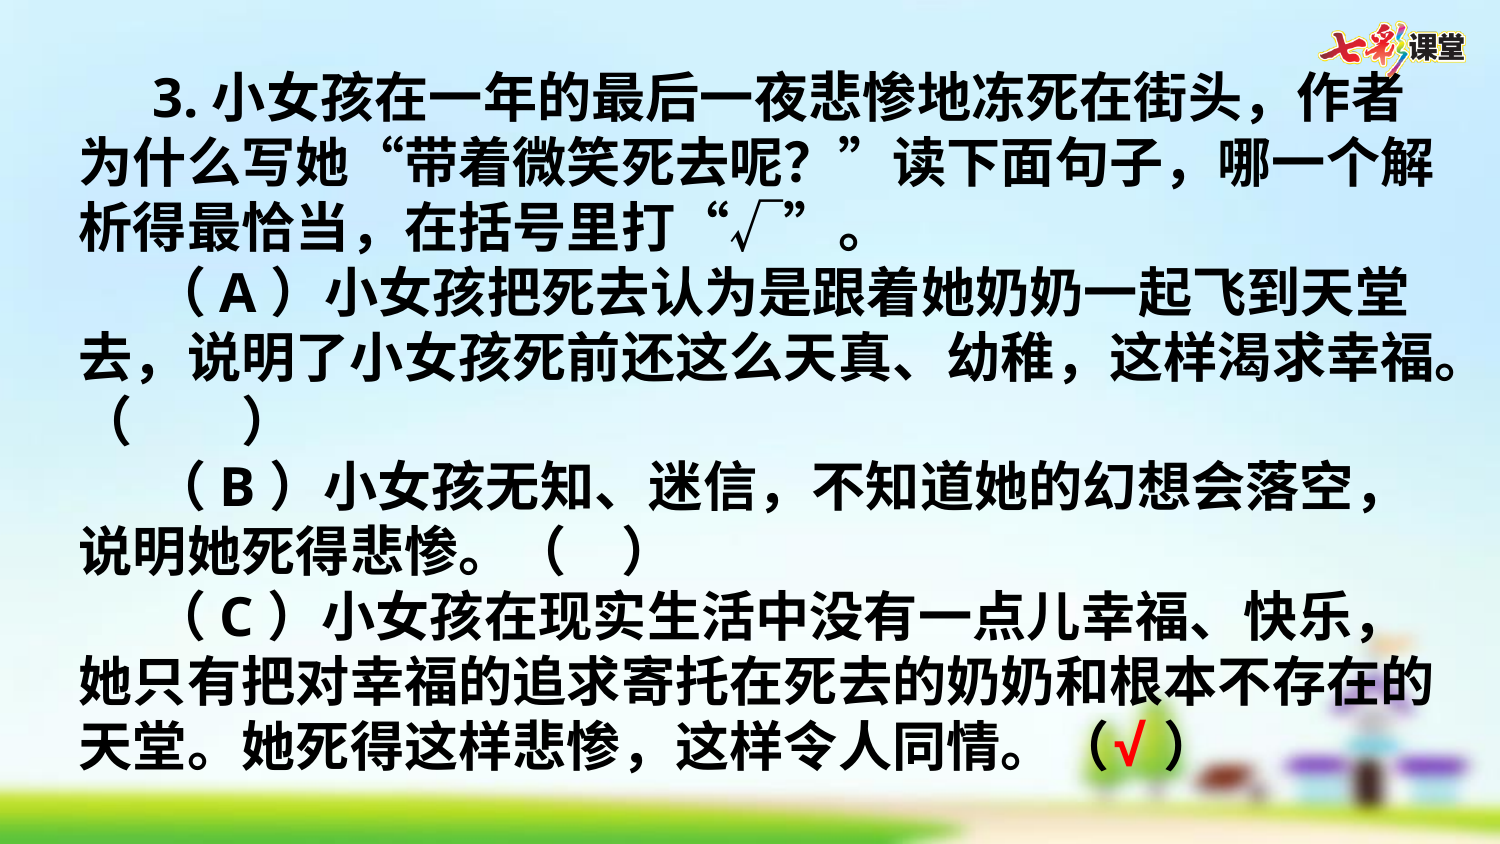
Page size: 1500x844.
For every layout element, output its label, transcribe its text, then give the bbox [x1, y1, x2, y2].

text_box √ [1098, 705, 1247, 785]
picture [0, 0, 1500, 844]
text_box 3.小女孩在一年的最后一夜悲惨地冻死在街头，作者为什么写她“带着微笑死去呢？”读下面句子，哪一个解析得最恰当，在括号里打“√”。 （A）小女孩把死去认为是跟着她奶奶一起飞到天堂去，说明了小女孩死前还这么天真、幼稚，这样渴求幸福。（ ） （B）小女孩无知、迷信，不知道她的幻想会落空，说明她死得悲惨。（ ） （C）小女孩在现实生活中没有一点儿幸福、快乐，她只有把对幸福的追求寄托在死去的奶奶和根本不存在的天堂。她死得这样悲惨，这样令人同情。（ ） [63, 55, 1452, 844]
